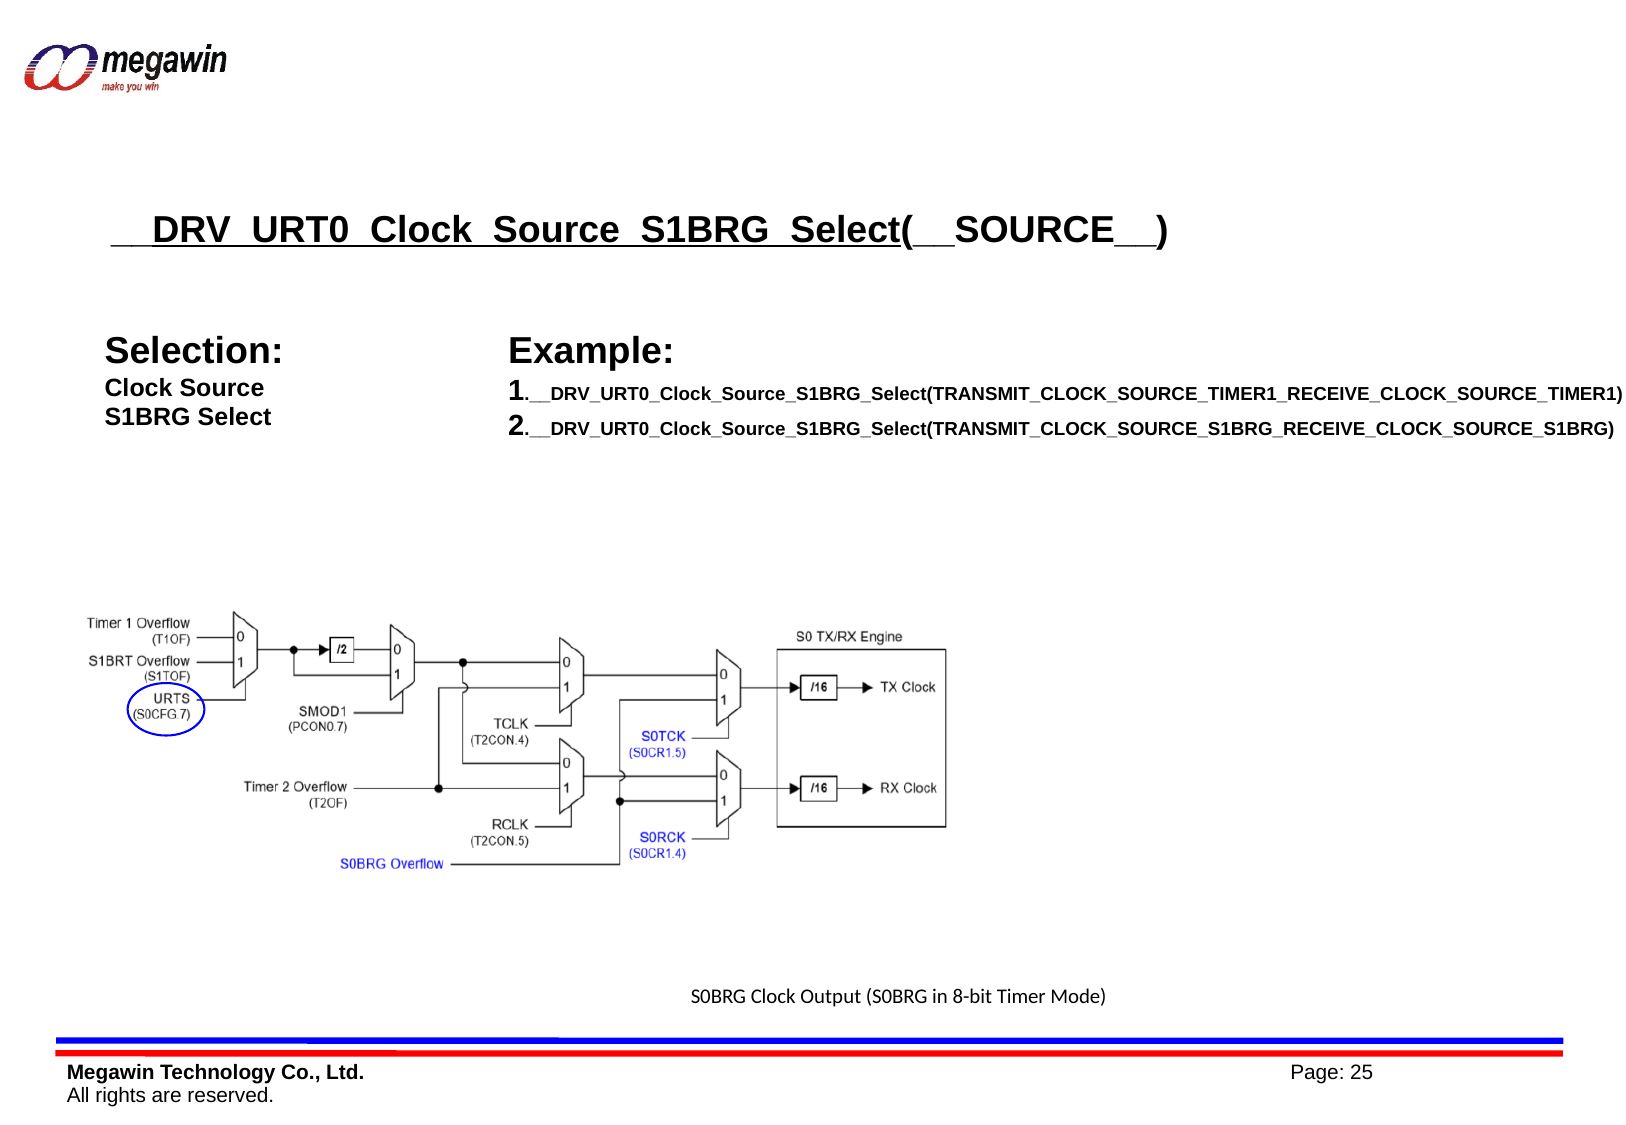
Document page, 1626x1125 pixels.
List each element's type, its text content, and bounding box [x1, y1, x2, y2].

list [78, 599, 955, 879]
text_box Example: 1.__DRV_URT0_Clock_Source_S1BRG_Select(TRANSMIT_CLOCK_SOURCE_TIMER1_RECEIVE_CLOCK_SOURCE_TIMER1) 2.__DRV_URT0_Clock_Source_S1BRG_Select(TRANSMIT_CLOCK_SOURCE_S1BRG_RECEIVE_CLOCK_SOURCE_S1BRG) [493, 318, 1625, 449]
text_box __DRV_URT0_Clock_Source_S1BRG_Select(__SOURCE__) [96, 197, 1184, 258]
picture [19, 37, 231, 97]
text_box Selection: Clock Source S1BRG Select [89, 318, 493, 439]
text_box S0BRG Clock Output (S0BRG in 8-bit Timer Mode) [676, 975, 1133, 1016]
